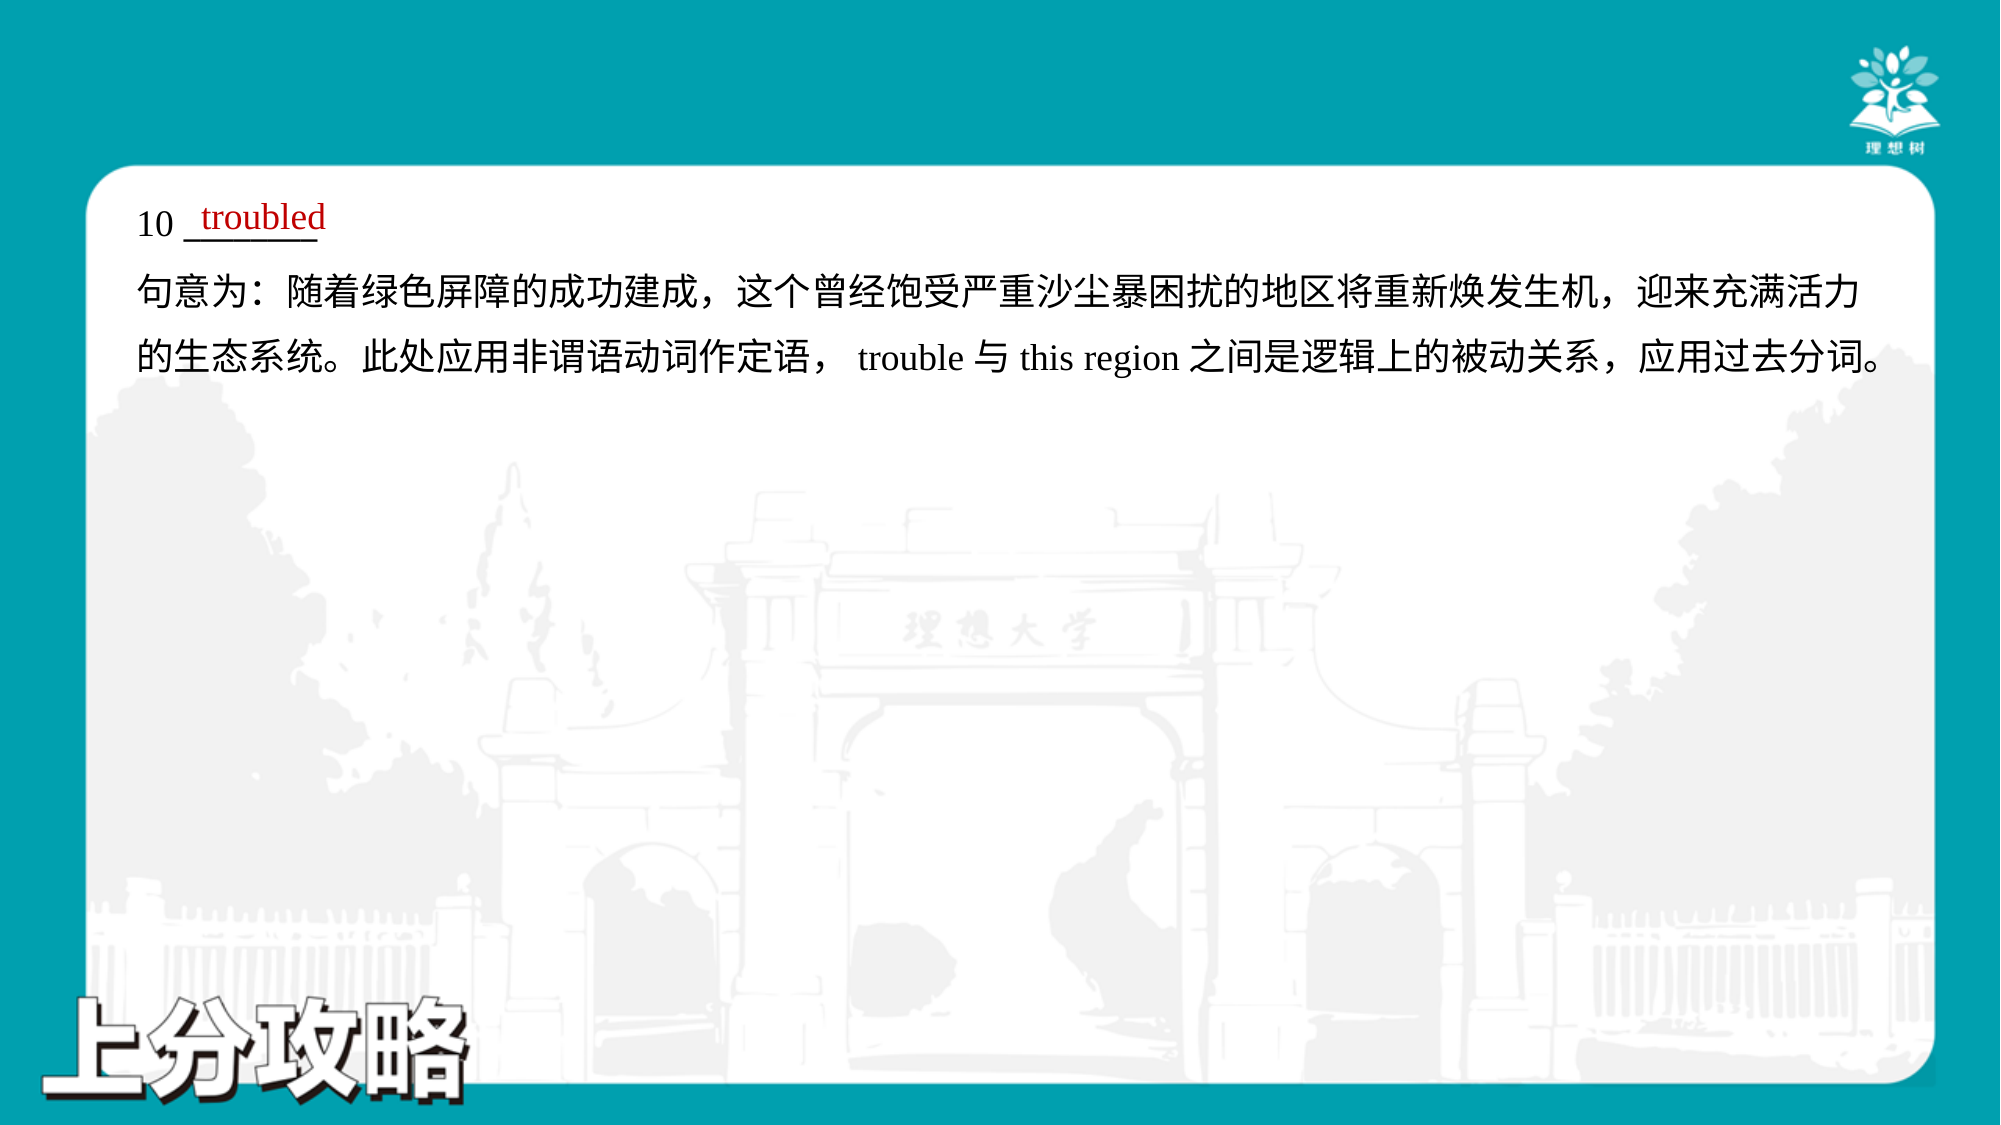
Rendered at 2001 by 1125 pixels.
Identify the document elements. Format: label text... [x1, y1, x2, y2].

text_box troubled [187, 170, 340, 230]
text_box 10 ________ [136, 176, 1865, 237]
picture [0, 0, 2000, 1125]
text_box 句意为：随着绿色屏障的成功建成，这个曾经饱受严重沙尘暴困扰的地区将重新焕发生机，迎来充满活力 的生态系统。此处应用非谓语动词作定语，trouble与this region之间是逻辑上的被动关系，应用过去分词。 [136, 244, 1865, 371]
